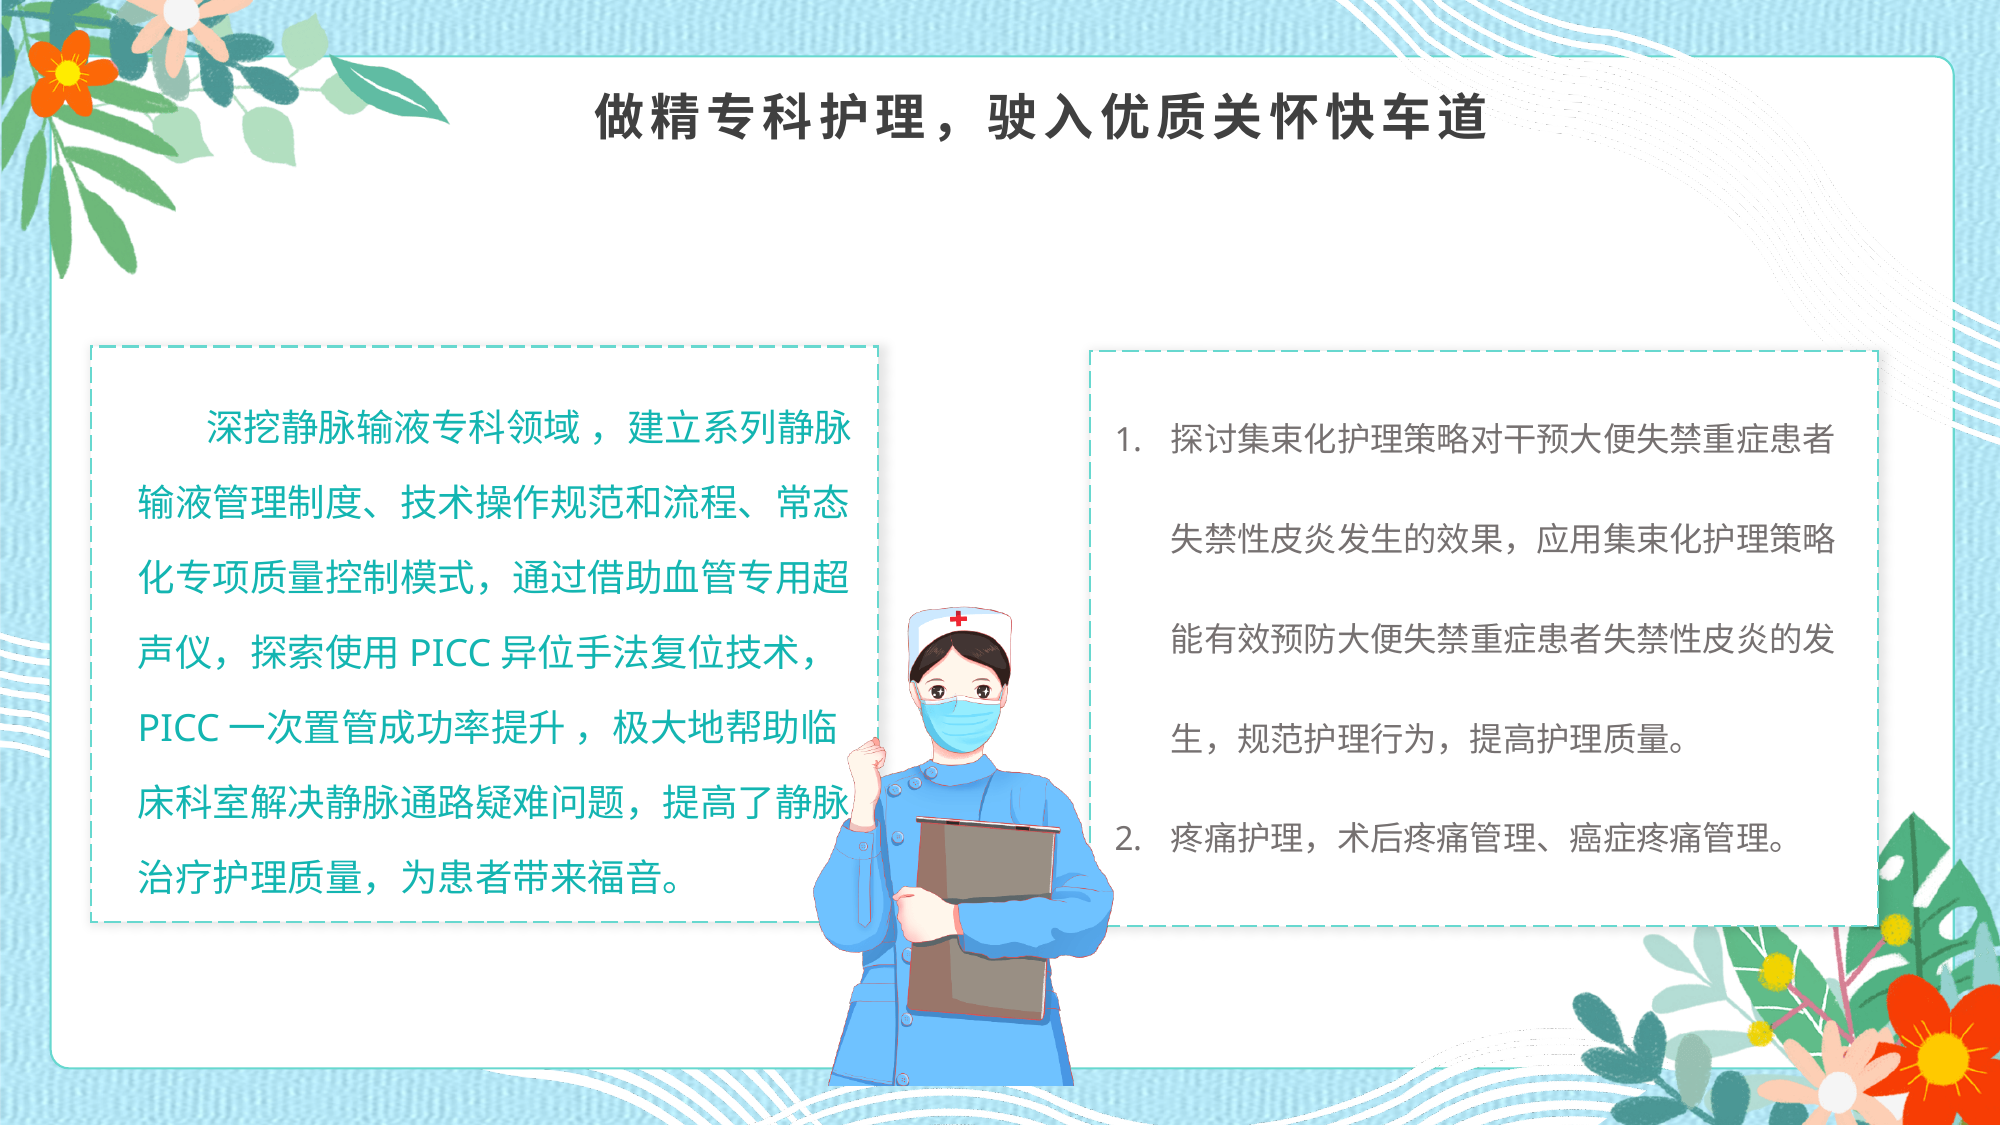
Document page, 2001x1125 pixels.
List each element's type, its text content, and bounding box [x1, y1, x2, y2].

text_box 做精专科护理，驶入优质关怀快车道 [563, 84, 1519, 154]
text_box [1090, 351, 1878, 956]
picture [0, 0, 2000, 1125]
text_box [90, 346, 879, 922]
